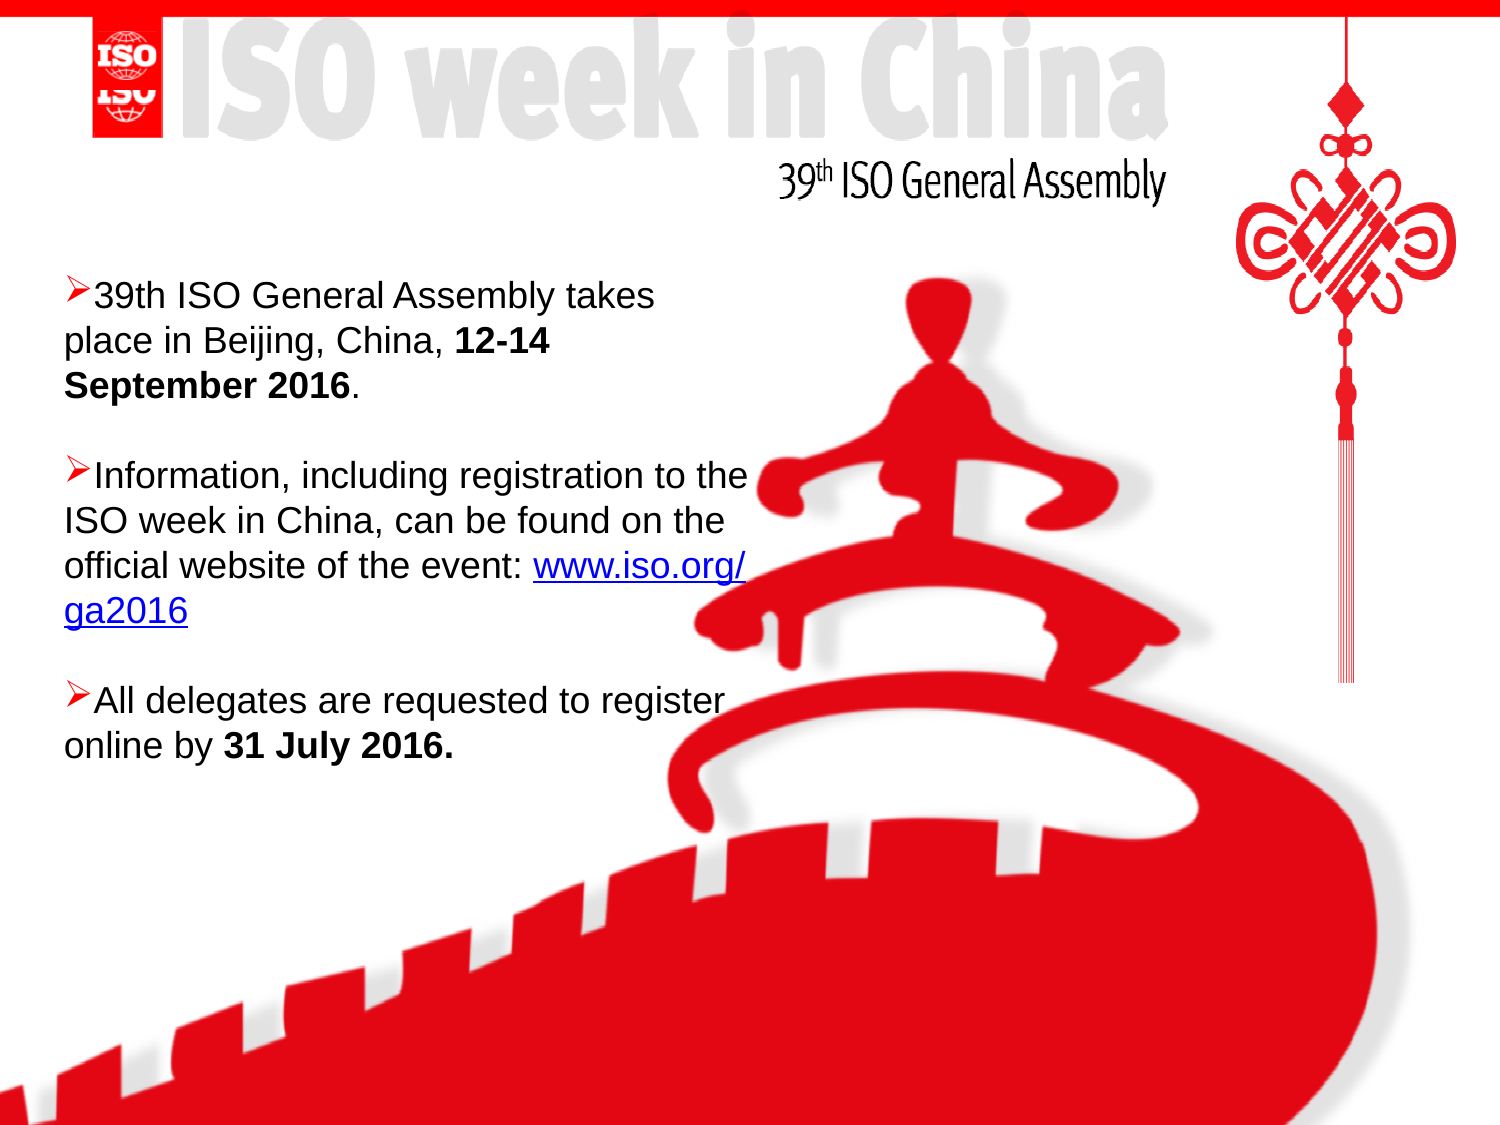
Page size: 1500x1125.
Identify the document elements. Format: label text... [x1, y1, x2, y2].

picture [0, 0, 1500, 1125]
text_box [768, 414, 1407, 521]
text_box 39th ISO General Assembly takes place in Beijing, China, 12-14 September 2016. Information, including registration to the ISO week in China, can be found on the official website of the event: www.iso.org/ga2016 All delegates are requested to register online by 31 July 2016. [48, 263, 768, 774]
slide_number 27 [1059, 1042, 1397, 1103]
